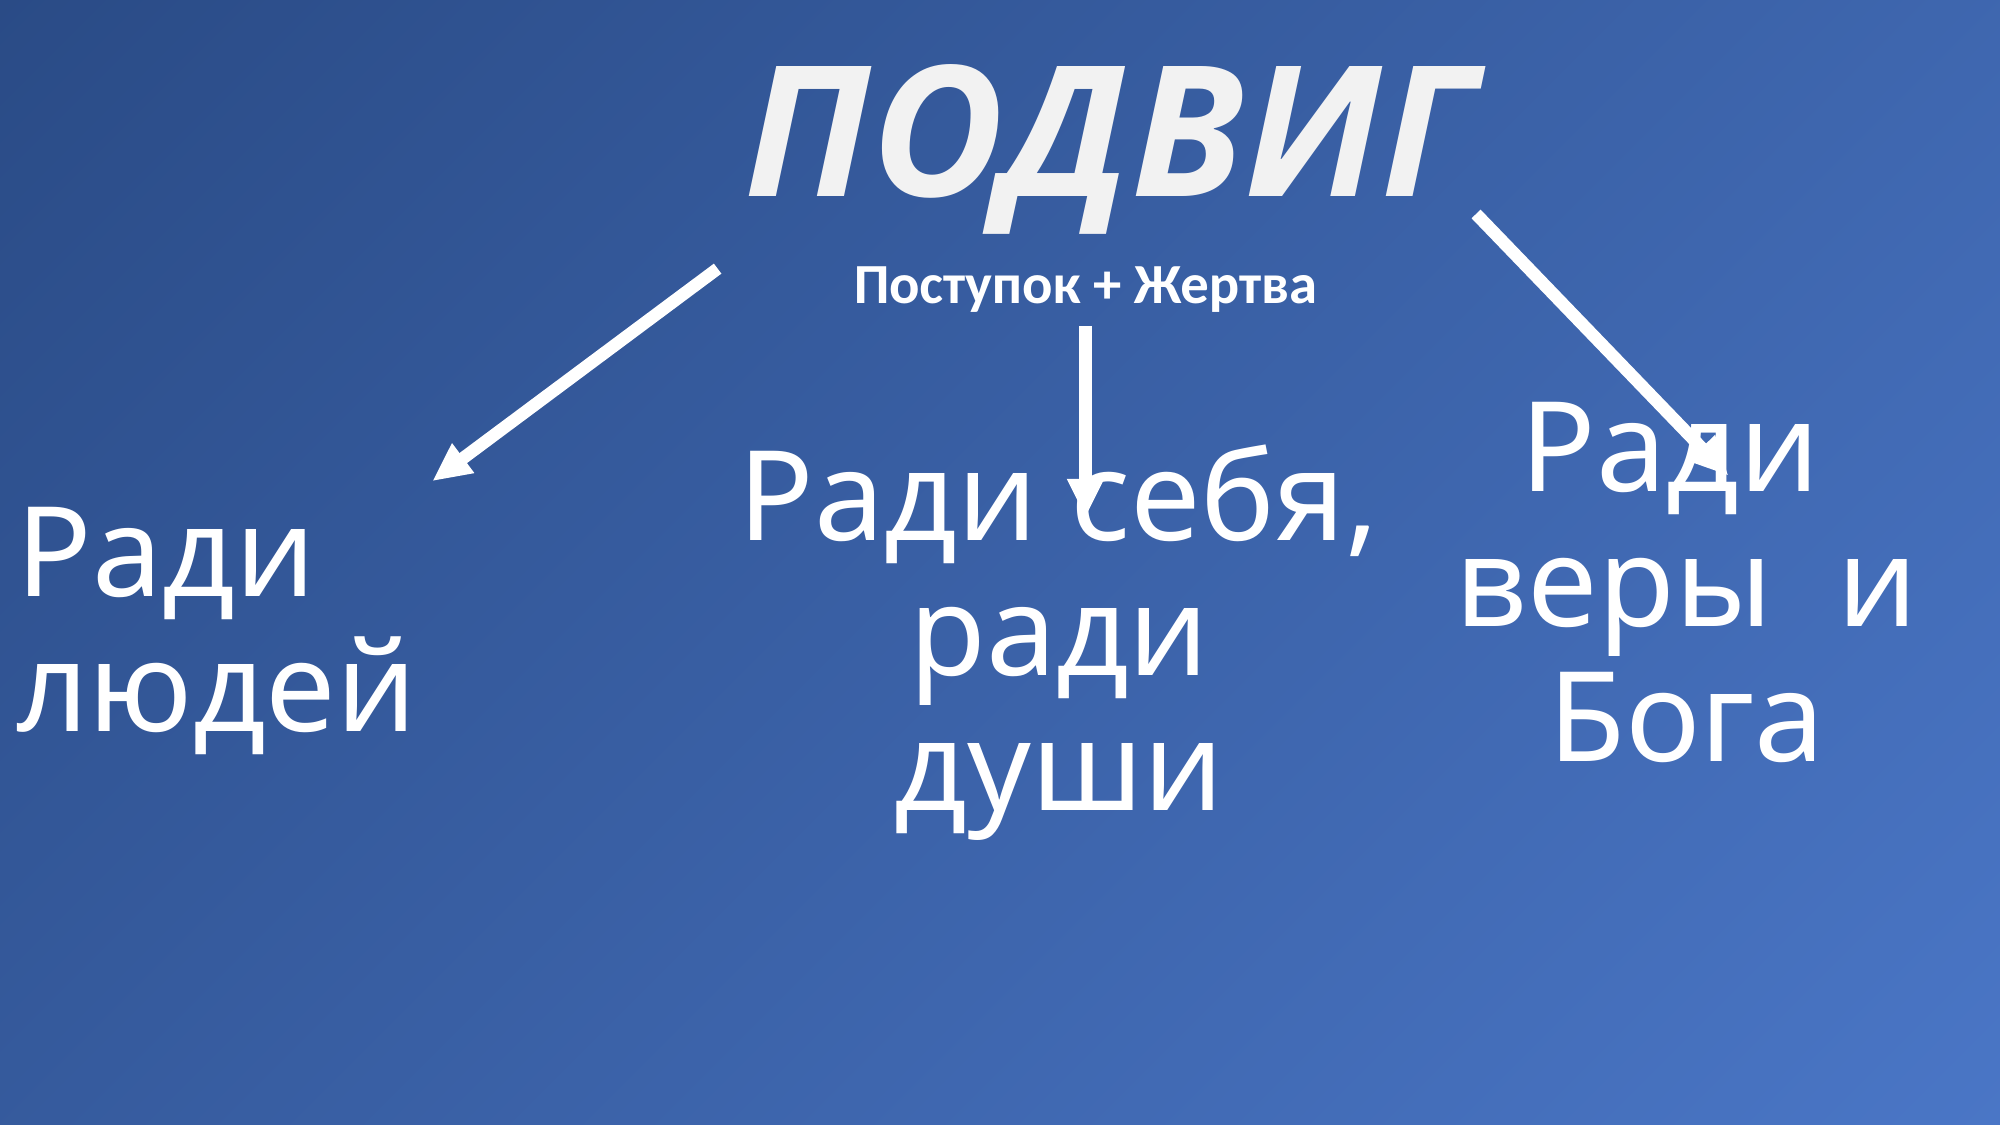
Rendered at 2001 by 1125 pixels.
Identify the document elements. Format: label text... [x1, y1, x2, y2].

list Поступок + Жертва [813, 247, 1358, 324]
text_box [433, 268, 718, 481]
text_box ПОДВИГ [729, 31, 2000, 244]
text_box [1476, 213, 1728, 475]
text_box Ради веры и Бога [1373, 467, 2000, 705]
title Ради людей [1, 504, 685, 742]
text_box Ради себя, ради души [717, 516, 1402, 754]
